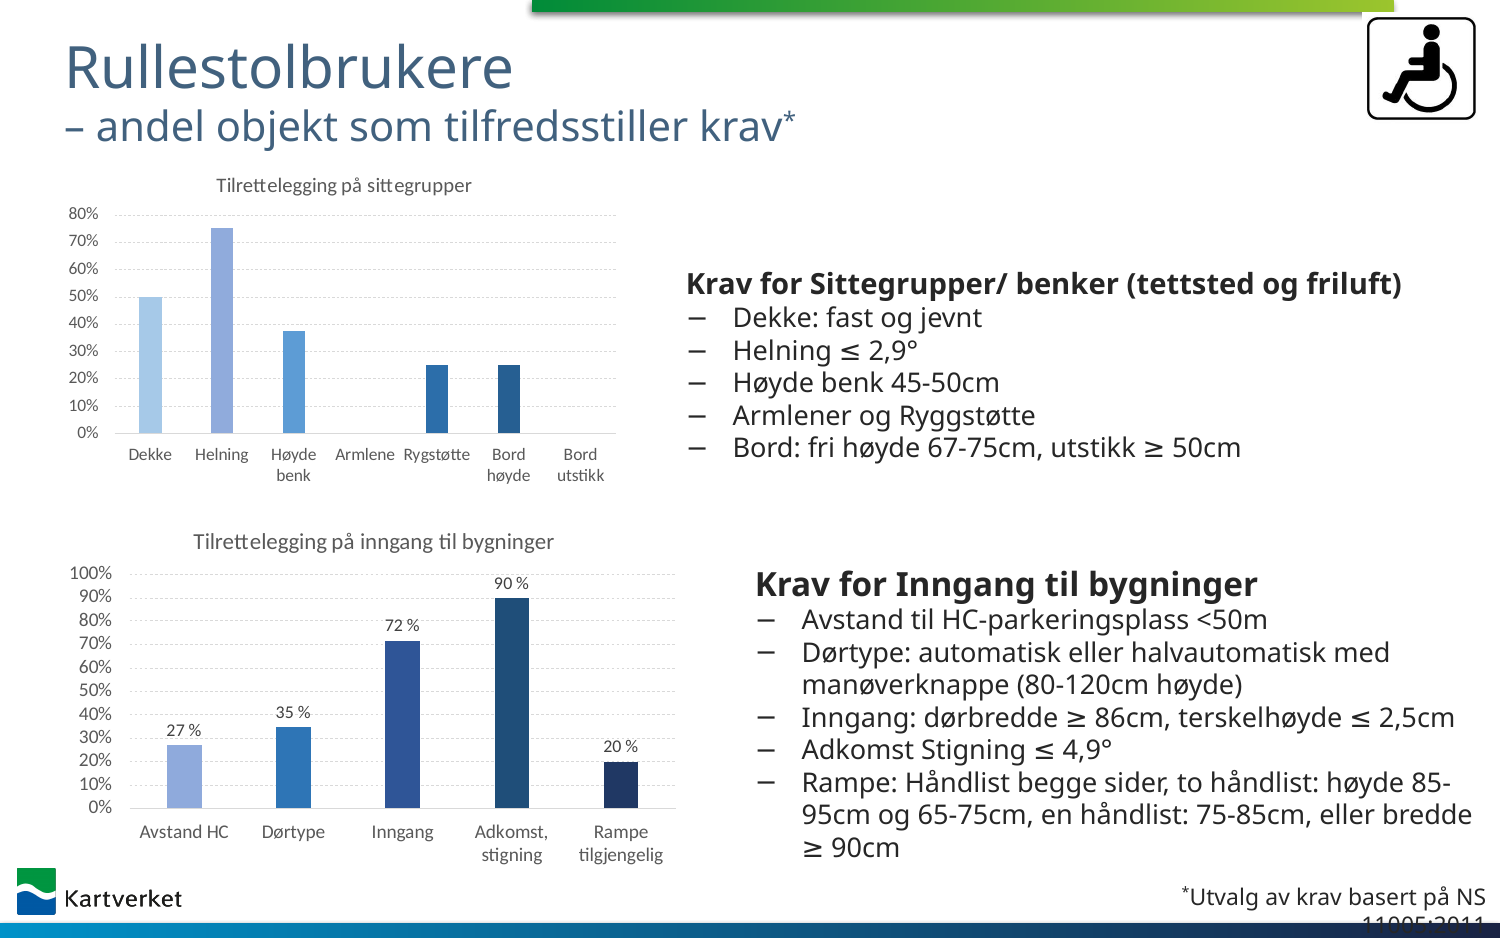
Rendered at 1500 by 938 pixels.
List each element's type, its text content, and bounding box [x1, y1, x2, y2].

text_box Rullestolbrukere – andel objekt som tilfredsstiller krav* [49, 25, 1431, 158]
picture [62, 166, 626, 492]
text_box Krav for Inngang til bygninger Avstand til HC-parkeringsplass <50m Dørtype: automatisk eller halvautomatisk med manøverknappe (80-120cm høyde) Inngang: dørbredde ≥ 86cm, terskelhøyde ≤ 2,5cm Adkomst Stigning ≤ 4,9° Rampe: Håndlist begge sider, to håndlist: høyde 85-95cm og 65-75cm, en håndlist: 75-85cm, eller bredde ≥ 90cm [740, 555, 1491, 870]
text_box Krav for Sittegrupper/ benker (tettsted og friluft) Dekke: fast og jevnt Helning ≤ 2,9° Høyde benk 45-50cm Armlener og Ryggstøtte Bord: fri høyde 67-75cm, utstikk ≥ 50cm [670, 258, 1418, 471]
text_box *Utvalg av krav basert på NS 11005:2011 [1068, 873, 1500, 938]
picture [62, 520, 687, 874]
picture [1362, 12, 1481, 126]
